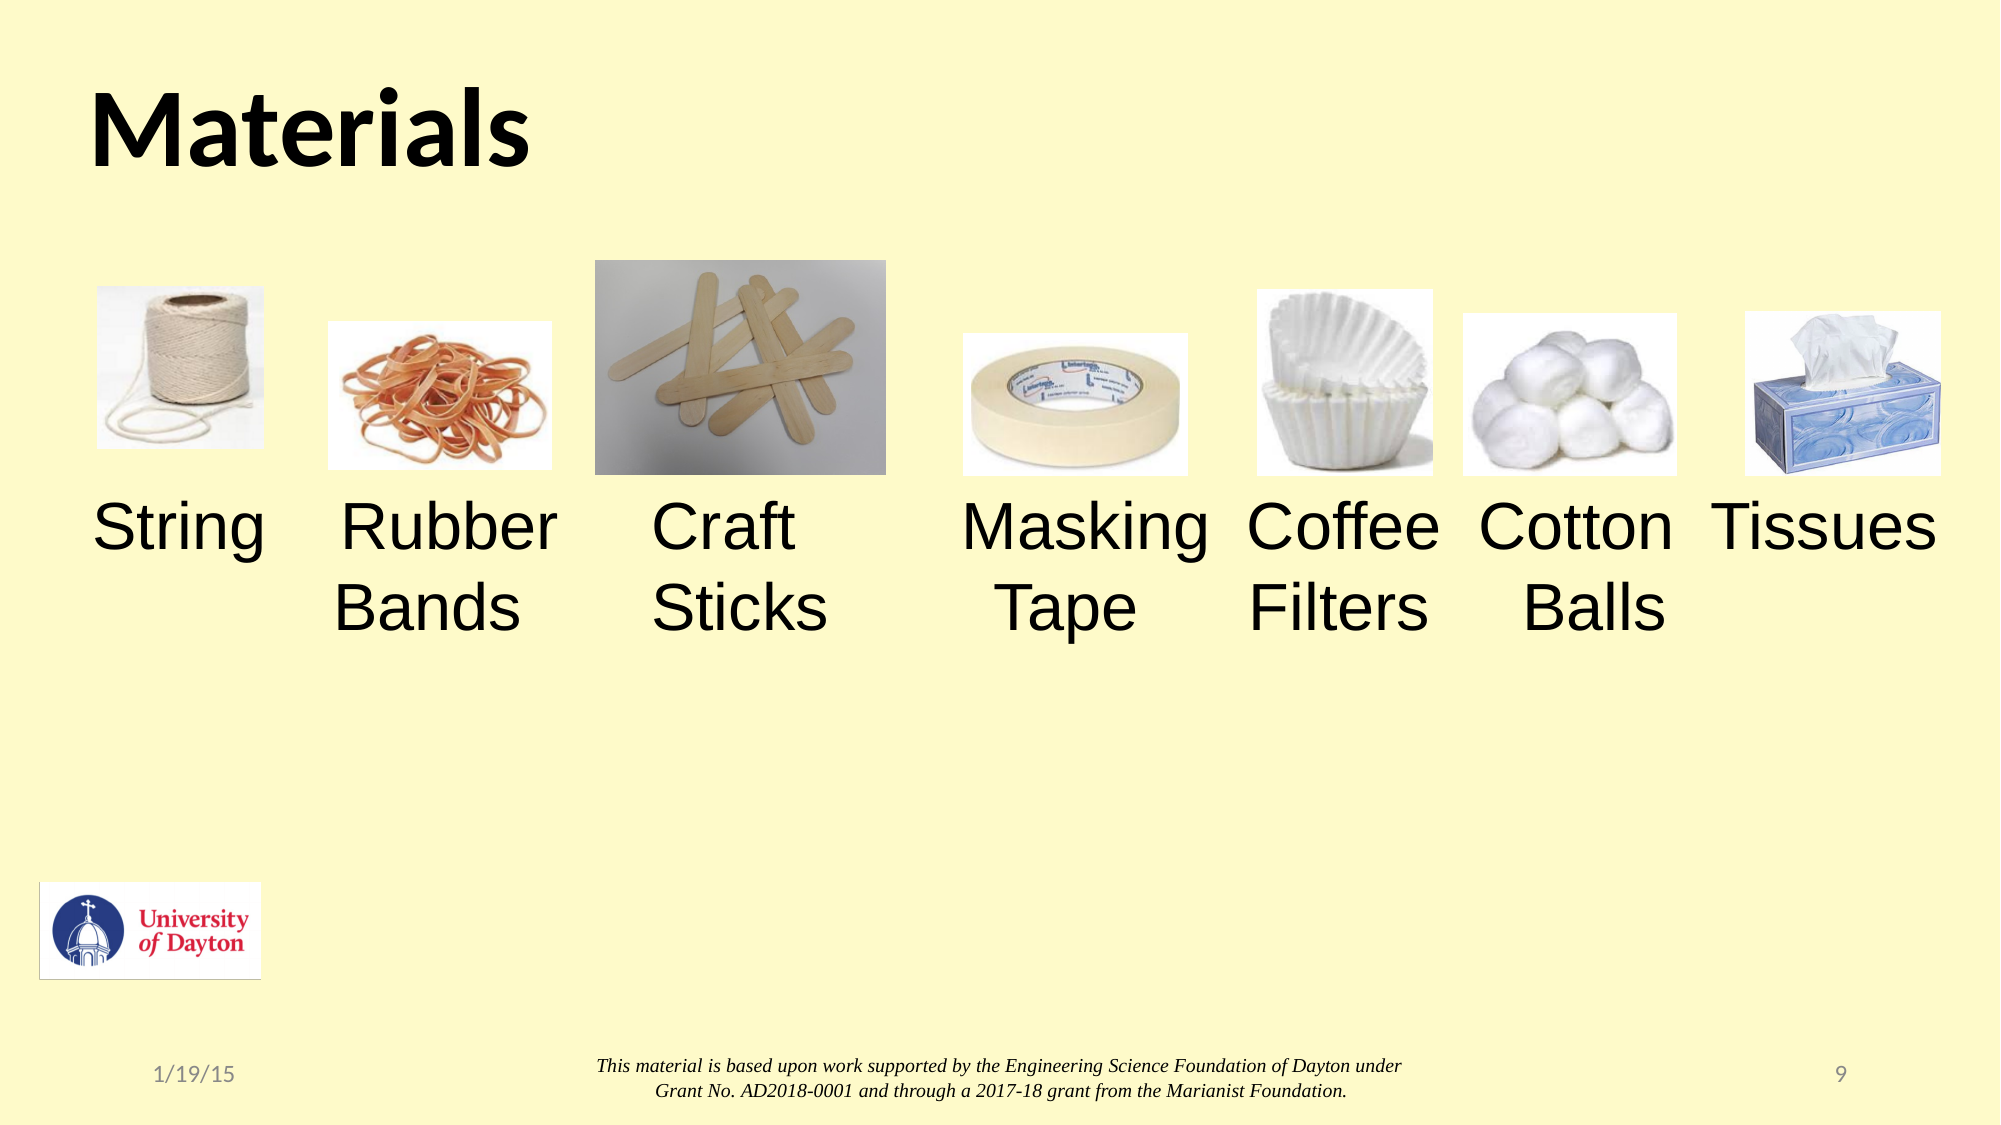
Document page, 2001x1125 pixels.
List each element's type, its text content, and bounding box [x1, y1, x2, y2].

picture [1744, 311, 1941, 477]
picture [1256, 289, 1433, 477]
picture [595, 260, 886, 475]
picture [963, 333, 1188, 477]
picture [96, 286, 265, 449]
text_box String Rubber Craft Masking Coffee Cotton Tissues Bands Sticks Tape Filters Balls [77, 475, 1969, 653]
picture [1463, 313, 1678, 477]
text_box Materials [73, 54, 1362, 232]
picture [328, 321, 553, 471]
picture [0, 736, 301, 1125]
